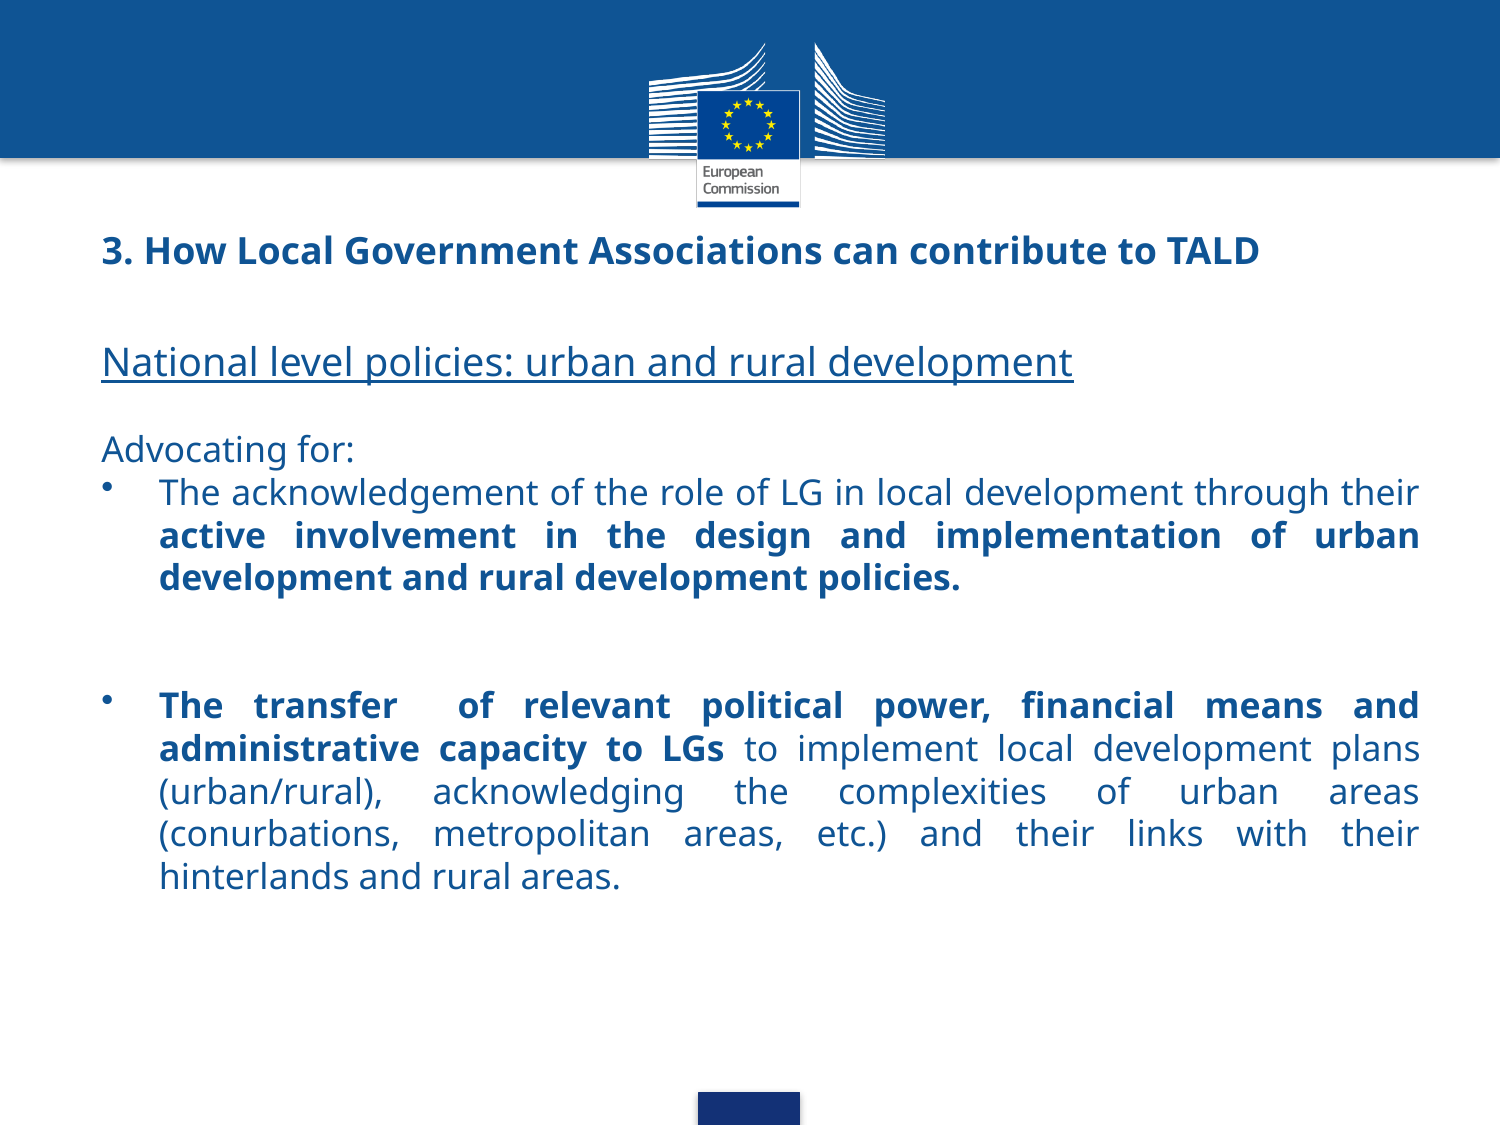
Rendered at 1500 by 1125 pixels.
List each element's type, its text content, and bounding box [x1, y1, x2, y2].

list National level policies: urban and rural development Advocating for: The acknowledgement of the role of LG in local development through their active involvement in the design and implementation of urban development and rural development policies. The transfer of relevant political power, financial means and administrative capacity to LGs to implement local development plans (urban/rural), acknowledging the complexities of urban areas (conurbations, metropolitan areas, etc.) and their links with their hinterlands and rural areas. [86, 329, 1437, 909]
picture [649, 42, 885, 208]
text_box 3. How Local Government Associations can contribute to TALD [27, 219, 1435, 325]
